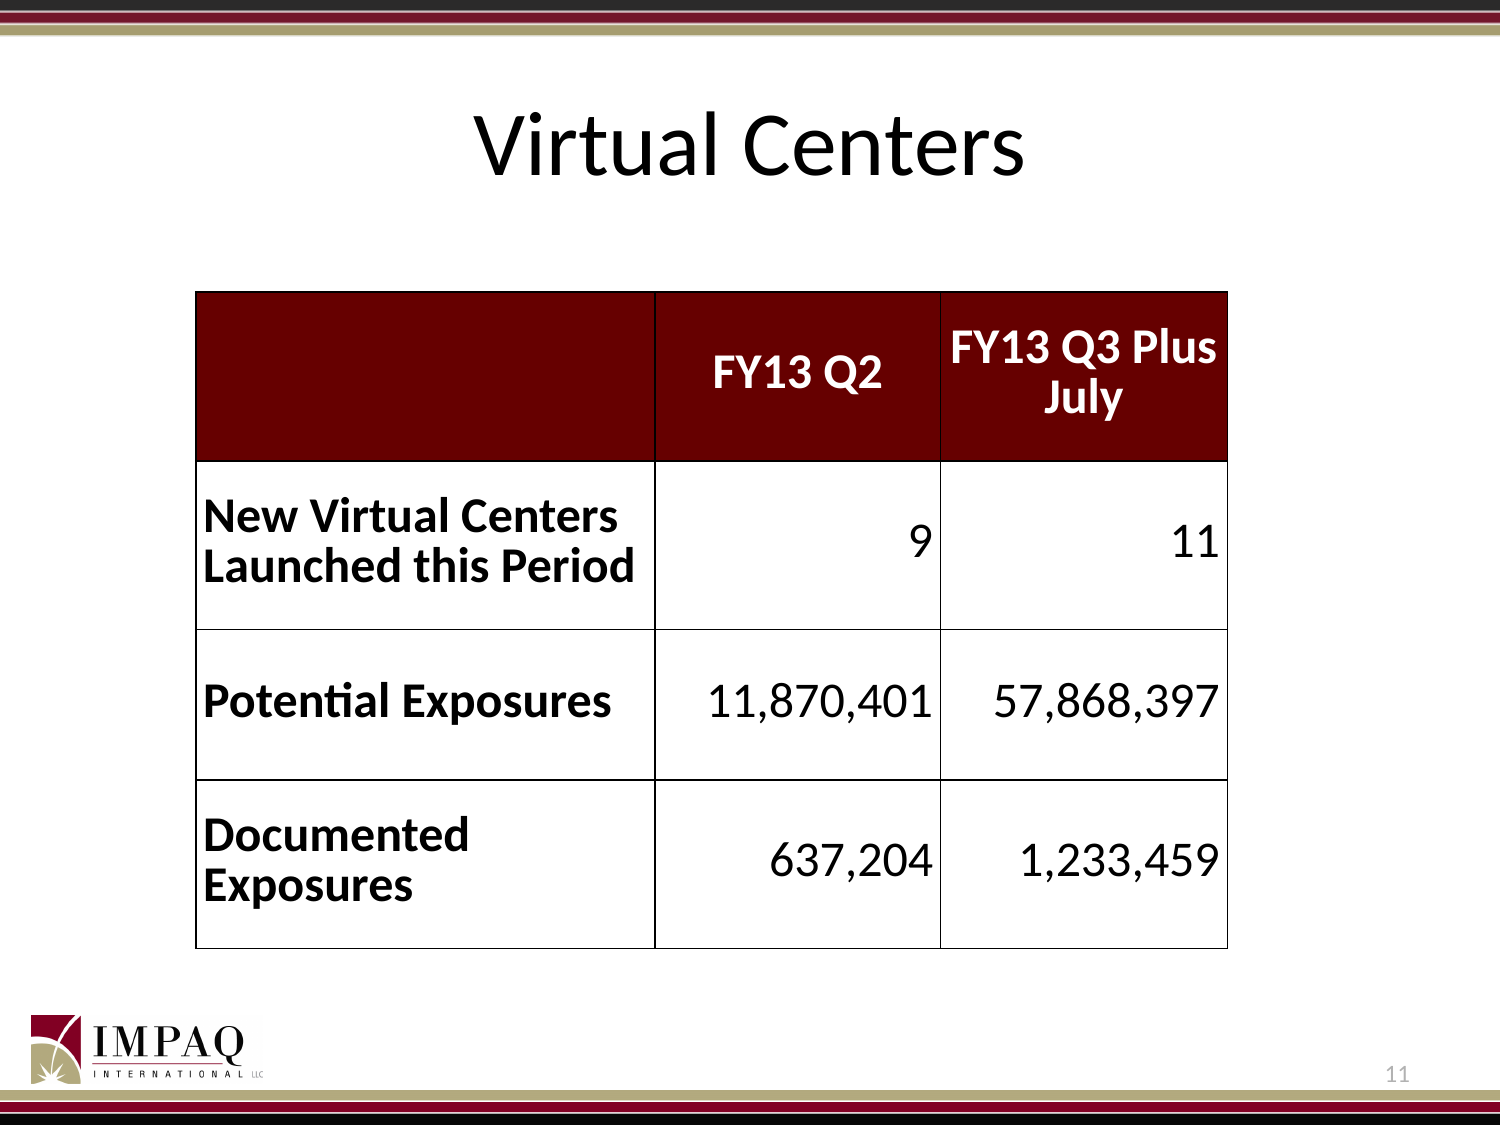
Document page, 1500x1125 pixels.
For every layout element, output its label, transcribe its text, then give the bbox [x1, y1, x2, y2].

title Virtual Centers [75, 45, 1425, 233]
picture [31, 1015, 263, 1084]
table_cell 9 [656, 462, 940, 629]
table_cell 1,233,459 [941, 781, 1227, 948]
table_header [197, 293, 654, 460]
picture [0, 1090, 1500, 1125]
table_cell Documented Exposures [197, 781, 654, 948]
table_cell New Virtual Centers Launched this Period [197, 462, 654, 629]
slide_number 11 [1074, 1042, 1425, 1103]
table_header FY13 Q3 Plus July [941, 293, 1227, 460]
table_cell 637,204 [656, 781, 940, 948]
picture [0, 0, 1500, 44]
table_cell 11 [941, 462, 1227, 629]
table_cell 11,870,401 [656, 630, 940, 779]
table_cell Potential Exposures [197, 630, 654, 779]
table_cell 57,868,397 [941, 630, 1227, 779]
table_header FY13 Q2 [656, 293, 940, 460]
